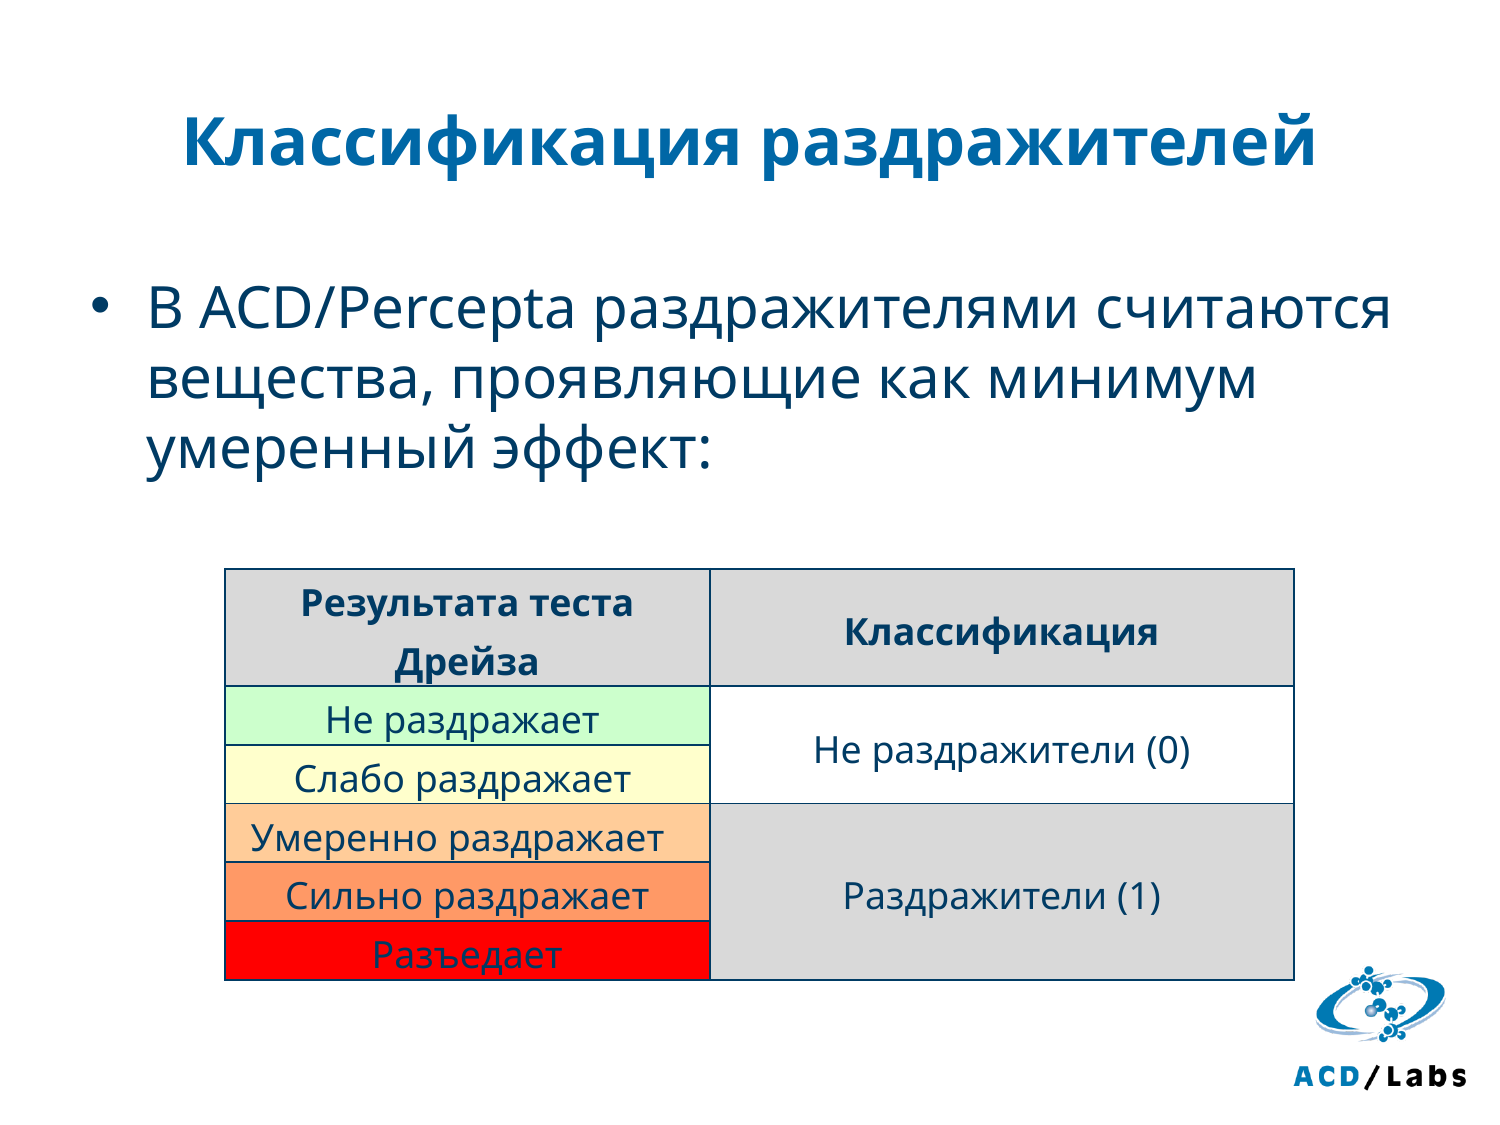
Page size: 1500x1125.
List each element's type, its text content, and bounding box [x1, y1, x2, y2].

table_header Классификация [711, 570, 1293, 685]
picture [1385, 1006, 1397, 1012]
table_cell Раздражители (1) [711, 804, 1293, 979]
table_cell Сильно раздражает [226, 863, 709, 920]
table_cell Не раздражители (0) [711, 687, 1293, 803]
table_cell Не раздражает [226, 687, 709, 744]
list В ACD/Percepta раздражителями считаются вещества, проявляющие как минимум умеренный эффект: [74, 262, 1426, 1006]
table_cell Разъедает [226, 922, 709, 979]
title Классификация раздражителей [74, 44, 1426, 233]
table_header Результата теста Дрейза [226, 570, 709, 685]
table_cell Слабо раздражает [226, 746, 709, 803]
table_cell Умеренно раздражает [226, 804, 709, 861]
picture [1293, 964, 1471, 1101]
